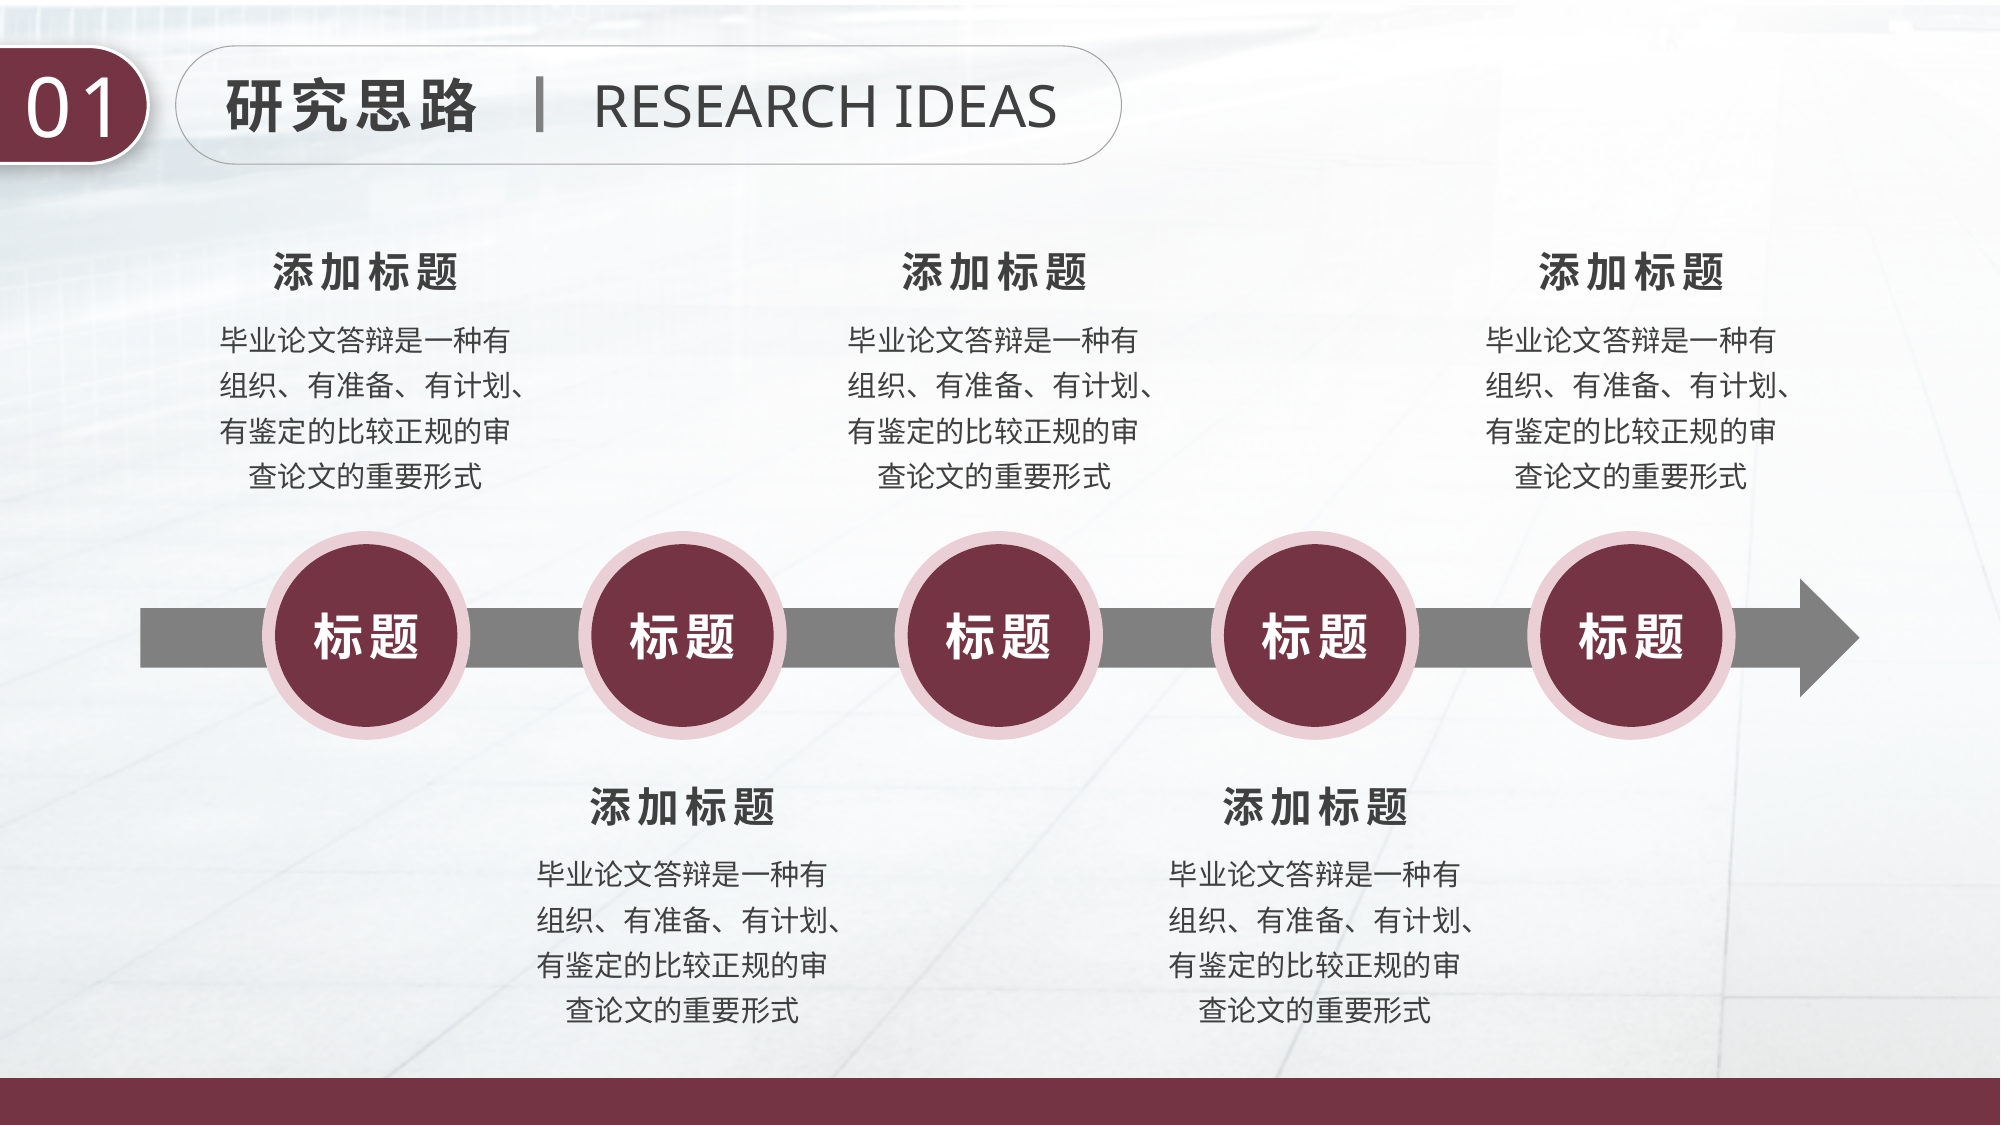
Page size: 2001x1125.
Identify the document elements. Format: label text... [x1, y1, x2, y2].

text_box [578, 531, 787, 740]
picture [0, 0, 2001, 1125]
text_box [0, 46, 149, 164]
text_box [535, 75, 545, 133]
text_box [1527, 531, 1736, 740]
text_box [894, 531, 1103, 740]
text_box RESEARCH IDEAS [578, 61, 1074, 147]
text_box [1210, 531, 1420, 740]
text_box [1103, 606, 1210, 669]
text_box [520, 772, 845, 1038]
text_box [471, 606, 578, 669]
text_box [0, 1077, 2000, 1125]
text_box [174, 44, 1123, 166]
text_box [1469, 238, 1794, 504]
text_box 研究思路 [210, 61, 506, 147]
text_box [139, 606, 262, 669]
text_box [1736, 575, 1862, 700]
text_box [262, 531, 471, 740]
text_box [832, 238, 1157, 504]
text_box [203, 238, 528, 504]
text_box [1153, 772, 1478, 1038]
text_box [787, 606, 894, 669]
text_box [1420, 606, 1527, 669]
